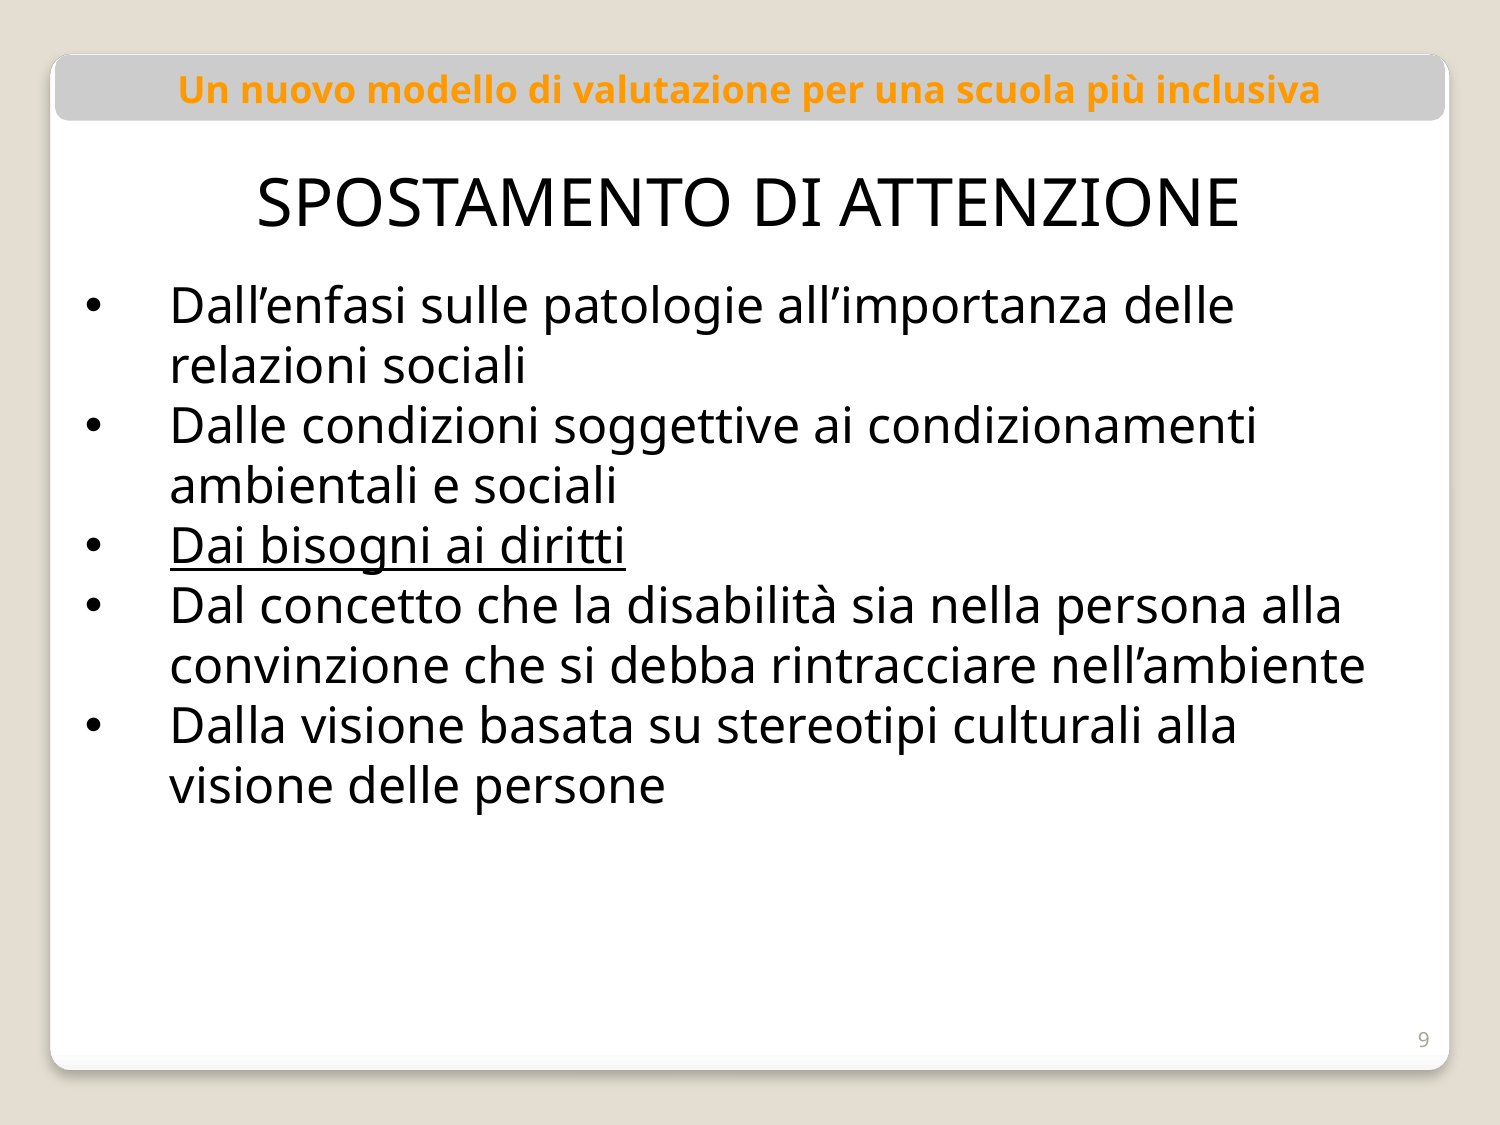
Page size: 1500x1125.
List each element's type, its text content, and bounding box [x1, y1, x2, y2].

text_box SPOSTAMENTO DI ATTENZIONE [81, 152, 1418, 247]
text_box [55, 55, 1445, 121]
text_box Dall’enfasi sulle patologie all’importanza delle relazioni sociali Dalle condizioni soggettive ai condizionamenti ambientali e sociali Dai bisogni ai diritti Dal concetto che la disabilità sia nella persona alla convinzione che si debba rintracciare nell’ambiente Dalla visione basata su stereotipi culturali alla visione delle persone [70, 266, 1430, 822]
text_box Un nuovo modello di valutazione per una scuola più inclusiva [70, 58, 1430, 119]
slide_number 9 [1369, 1002, 1445, 1063]
